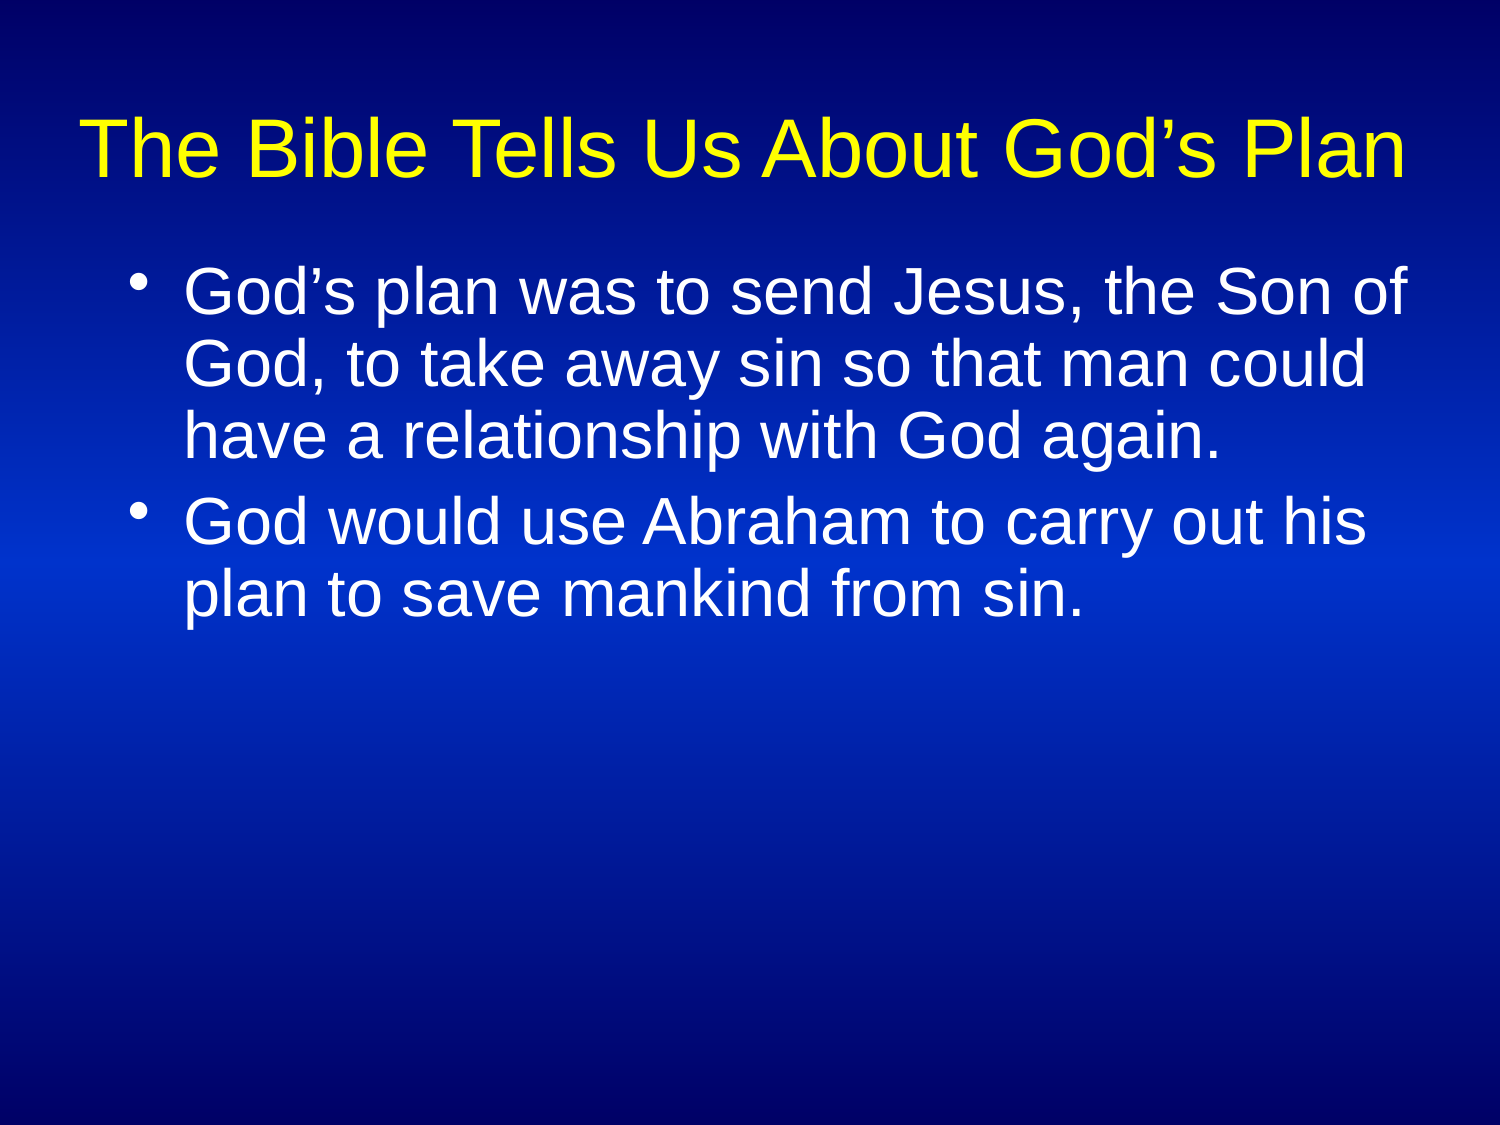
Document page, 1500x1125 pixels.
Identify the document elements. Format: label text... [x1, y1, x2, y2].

list God’s plan was to send Jesus, the Son of God, to take away sin so that man could have a relationship with God again. God would use Abraham to carry out his plan to save mankind from sin. [112, 249, 1438, 675]
title The Bible Tells Us About God’s Plan [50, 50, 1438, 238]
